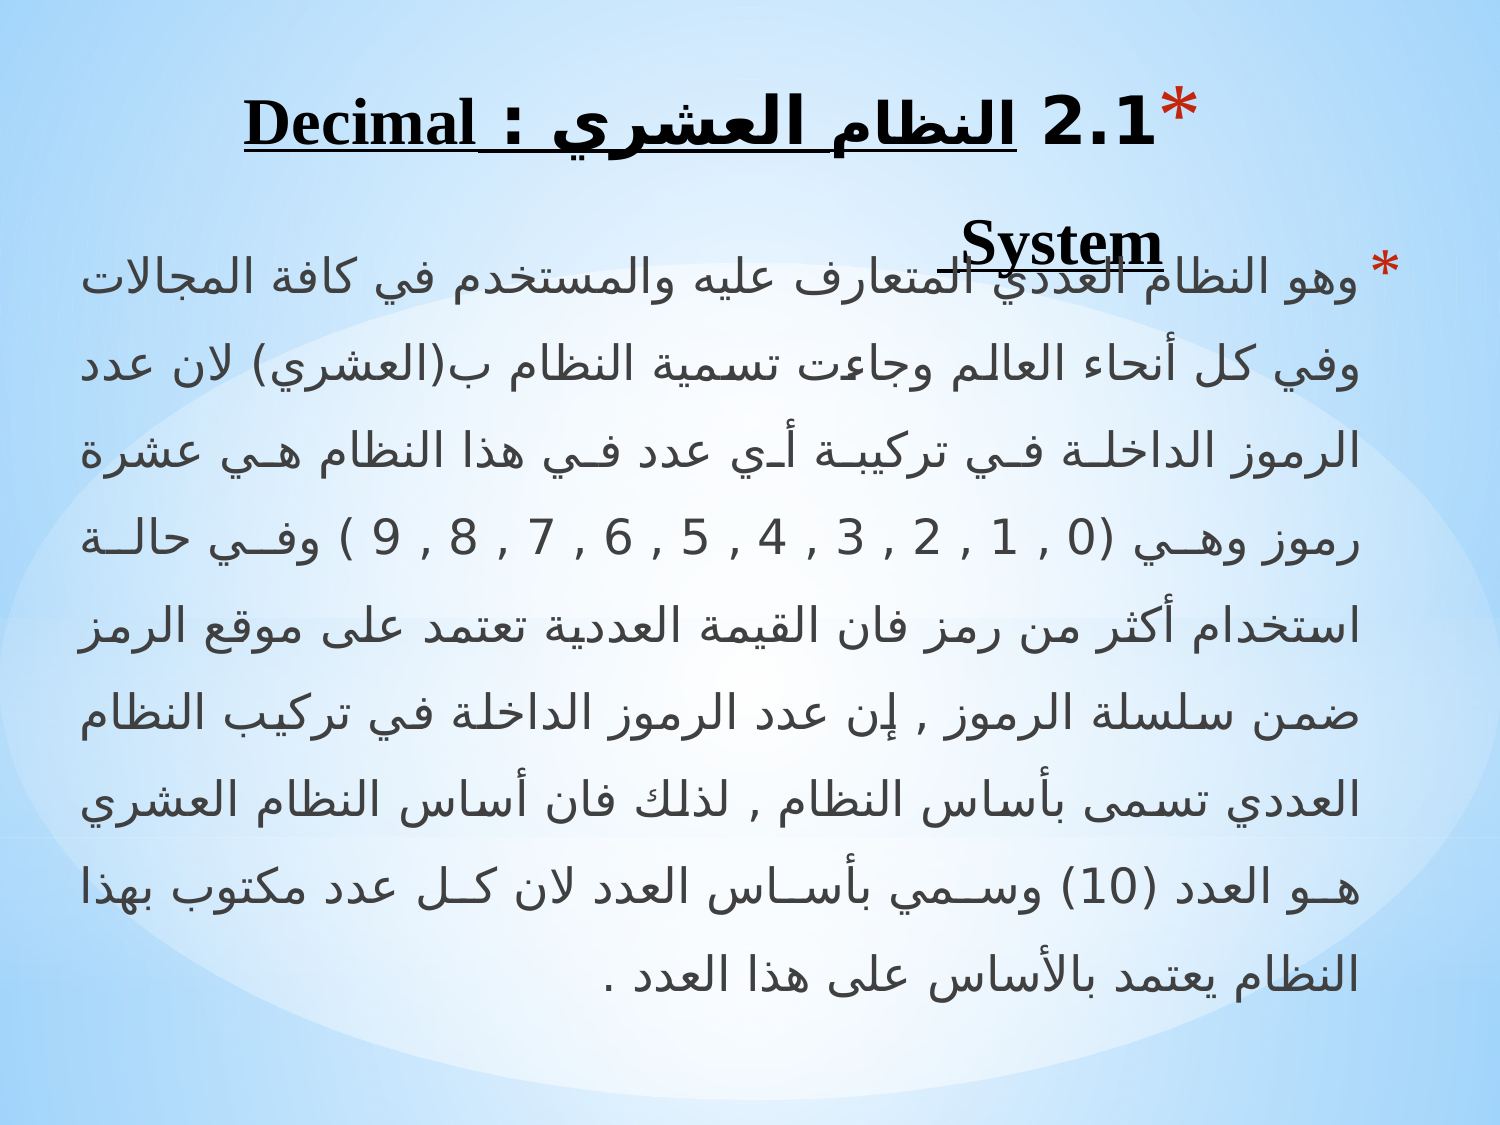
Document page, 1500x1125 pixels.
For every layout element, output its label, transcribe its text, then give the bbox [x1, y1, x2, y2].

list وهو النظام العددي المتعارف عليه والمستخدم في كافة المجالات وفي كل أنحاء العالم وجاءت تسمية النظام ب(العشري) لان عدد الرموز الداخلة في تركيبة أي عدد في هذا النظام هي عشرة رموز وهي (0 , 1 , 2 , 3 , 4 , 5 , 6 , 7 , 8 , 9 ) وفي حالة استخدام أكثر من رمز فان القيمة العددية تعتمد على موقع الرمز ضمن سلسلة الرموز , إن عدد الرموز الداخلة في تركيب النظام العددي تسمى بأساس النظام , لذلك فان أساس النظام العشري هو العدد (10) وسمي بأساس العدد لان كل عدد مكتوب بهذا النظام يعتمد بالأساس على هذا العدد . [64, 208, 1447, 1076]
title 2.1 النظام العشري : Decimal System [183, 30, 1252, 208]
